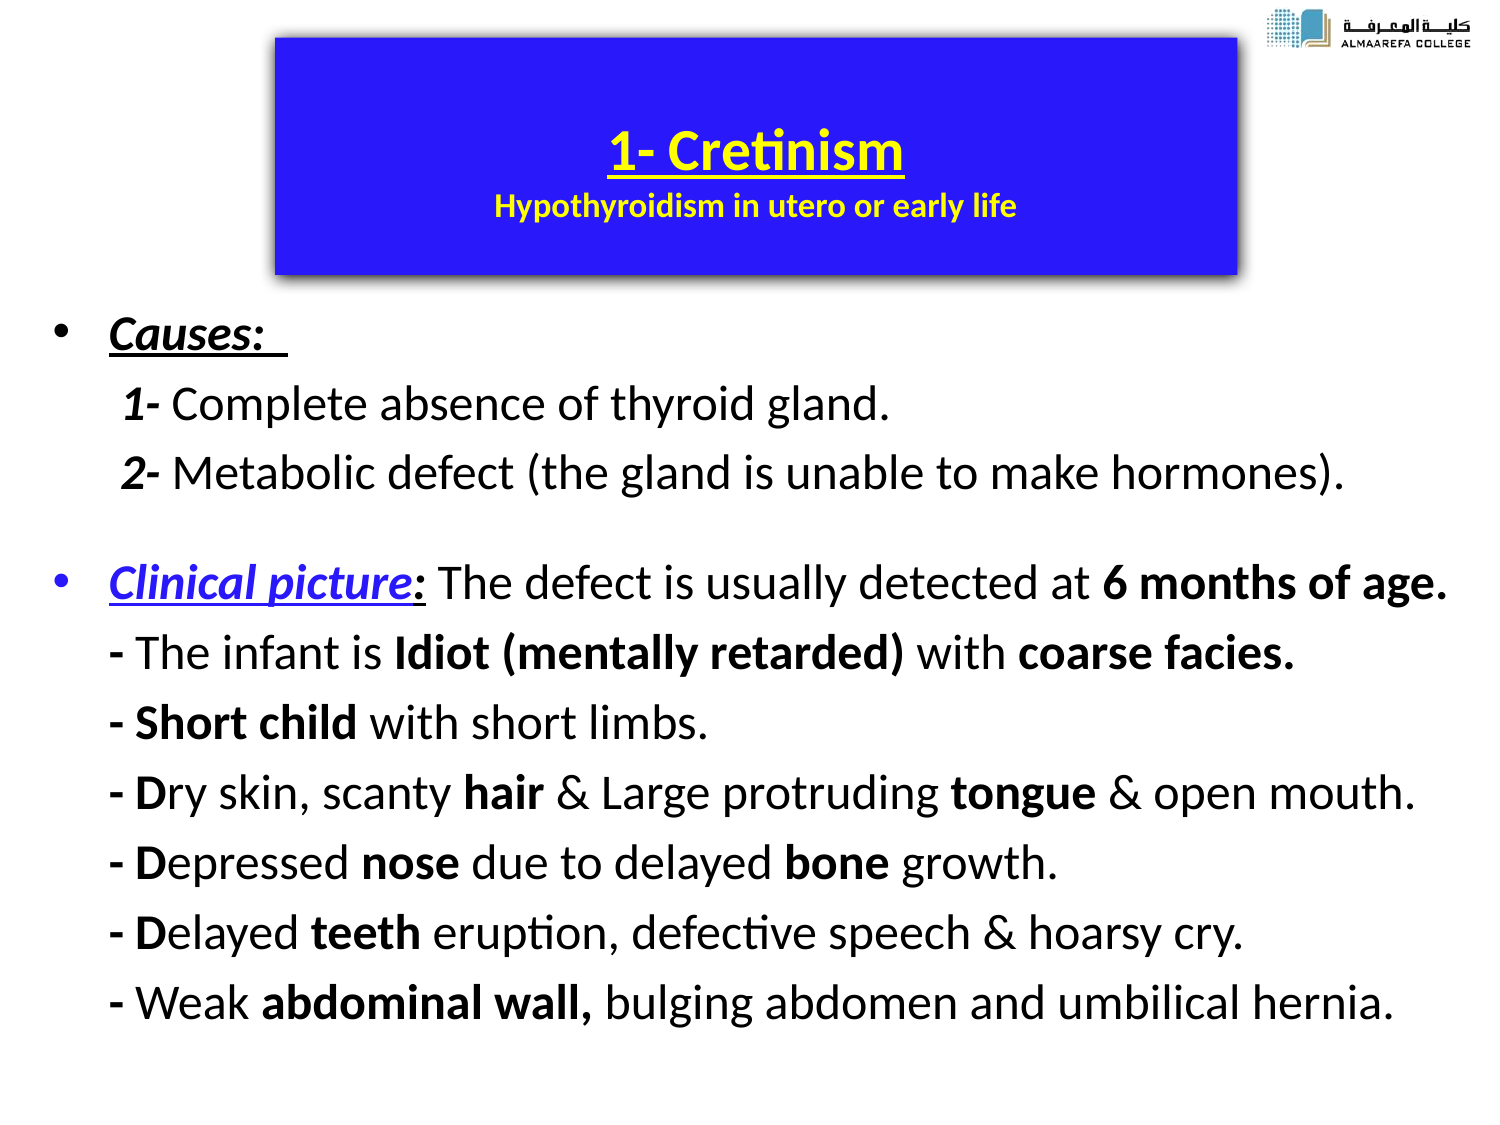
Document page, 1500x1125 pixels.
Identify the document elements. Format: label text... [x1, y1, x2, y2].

picture [1262, 0, 1475, 65]
list Causes: 1- Complete absence of thyroid gland. 2- Metabolic defect (the gland is unable to make hormones). Clinical picture: The defect is usually detected at 6 months of age. - The infant is Idiot (mentally retarded) with coarse facies. - Short child with short limbs. - Dry skin, scanty hair & Large protruding tongue & open mouth. - Depressed nose due to delayed bone growth. - Delayed teeth eruption, defective speech & hoarsy cry. - Weak abdominal wall, bulging abdomen and umbilical hernia. [37, 224, 1475, 1038]
title 1- Cretinism Hypothyroidism in utero or early life [275, 37, 1238, 224]
